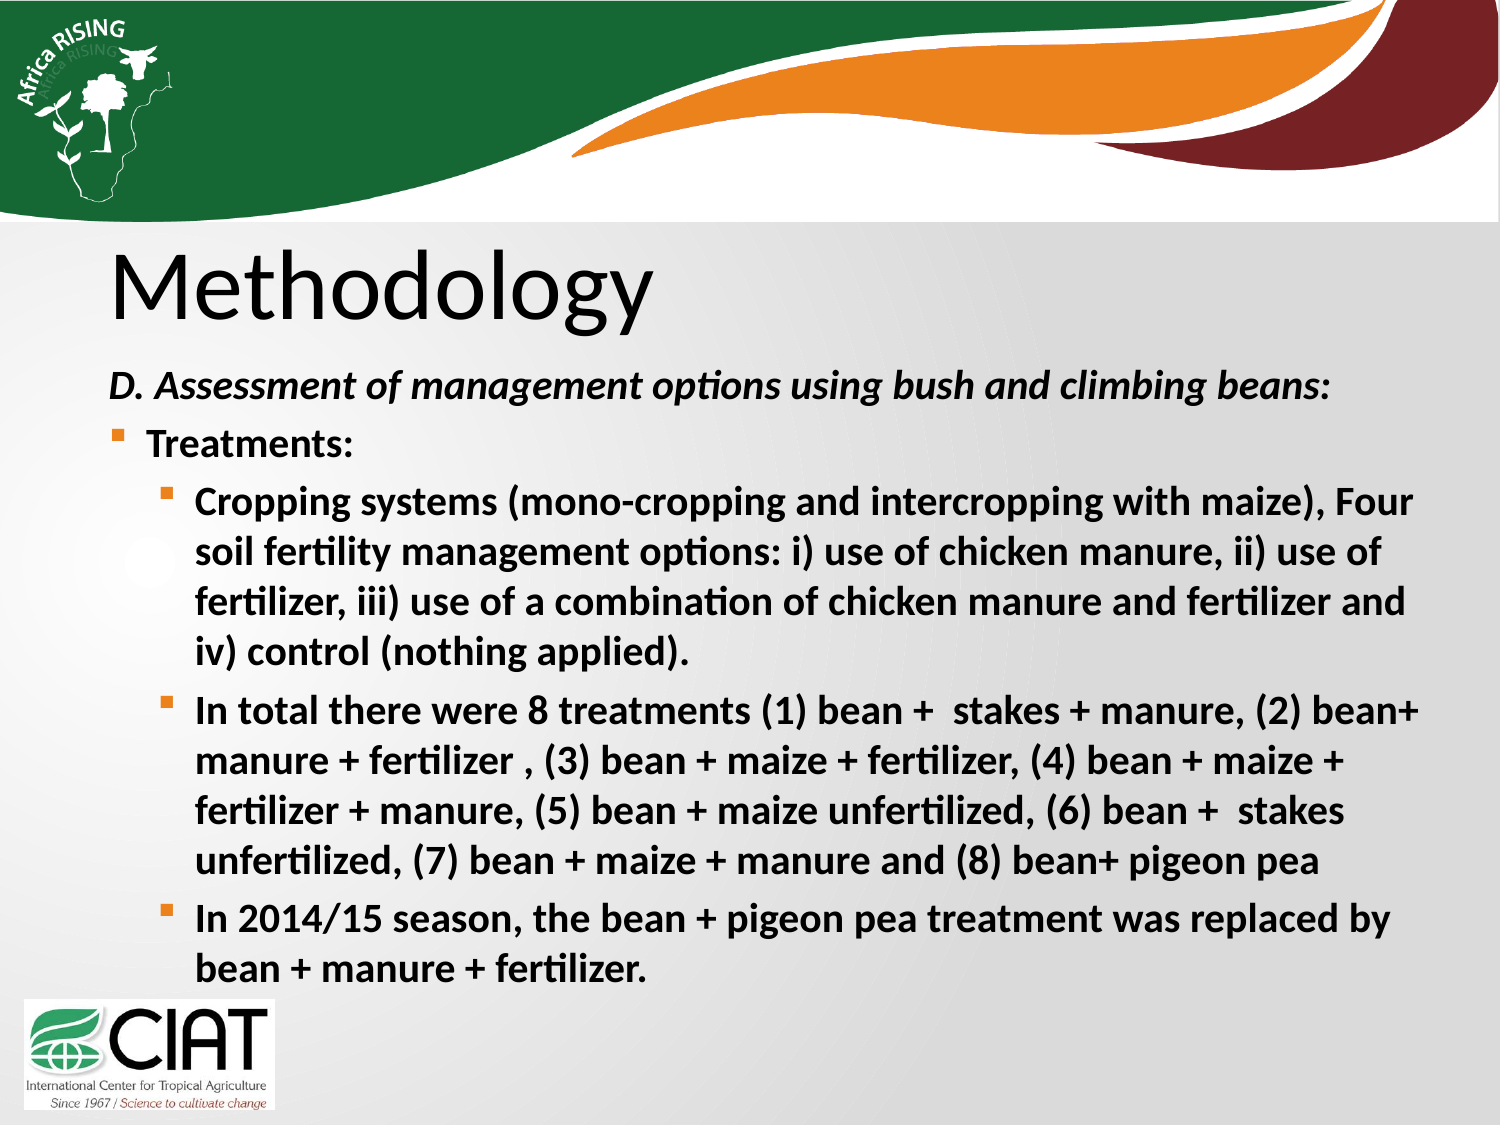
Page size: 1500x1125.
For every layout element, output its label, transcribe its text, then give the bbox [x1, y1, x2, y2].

list D. Assessment of management options using bush and climbing beans: Treatments: Cropping systems (mono-cropping and intercropping with maize), Four soil fertility management options: i) use of chicken manure, ii) use of fertilizer, iii) use of a combination of chicken manure and fertilizer and iv) control (nothing applied). In total there were 8 treatments (1) bean + stakes + manure, (2) bean+ manure + fertilizer , (3) bean + maize + fertilizer, (4) bean + maize + fertilizer + manure, (5) bean + maize unfertilized, (6) bean + stakes unfertilized, (7) bean + maize + manure and (8) bean+ pigeon pea In 2014/15 season, the bean + pigeon pea treatment was replaced by bean + manure + fertilizer. [75, 350, 1438, 1100]
list Methodology [75, 212, 1325, 400]
picture [0, 0, 1499, 222]
picture [24, 999, 276, 1111]
